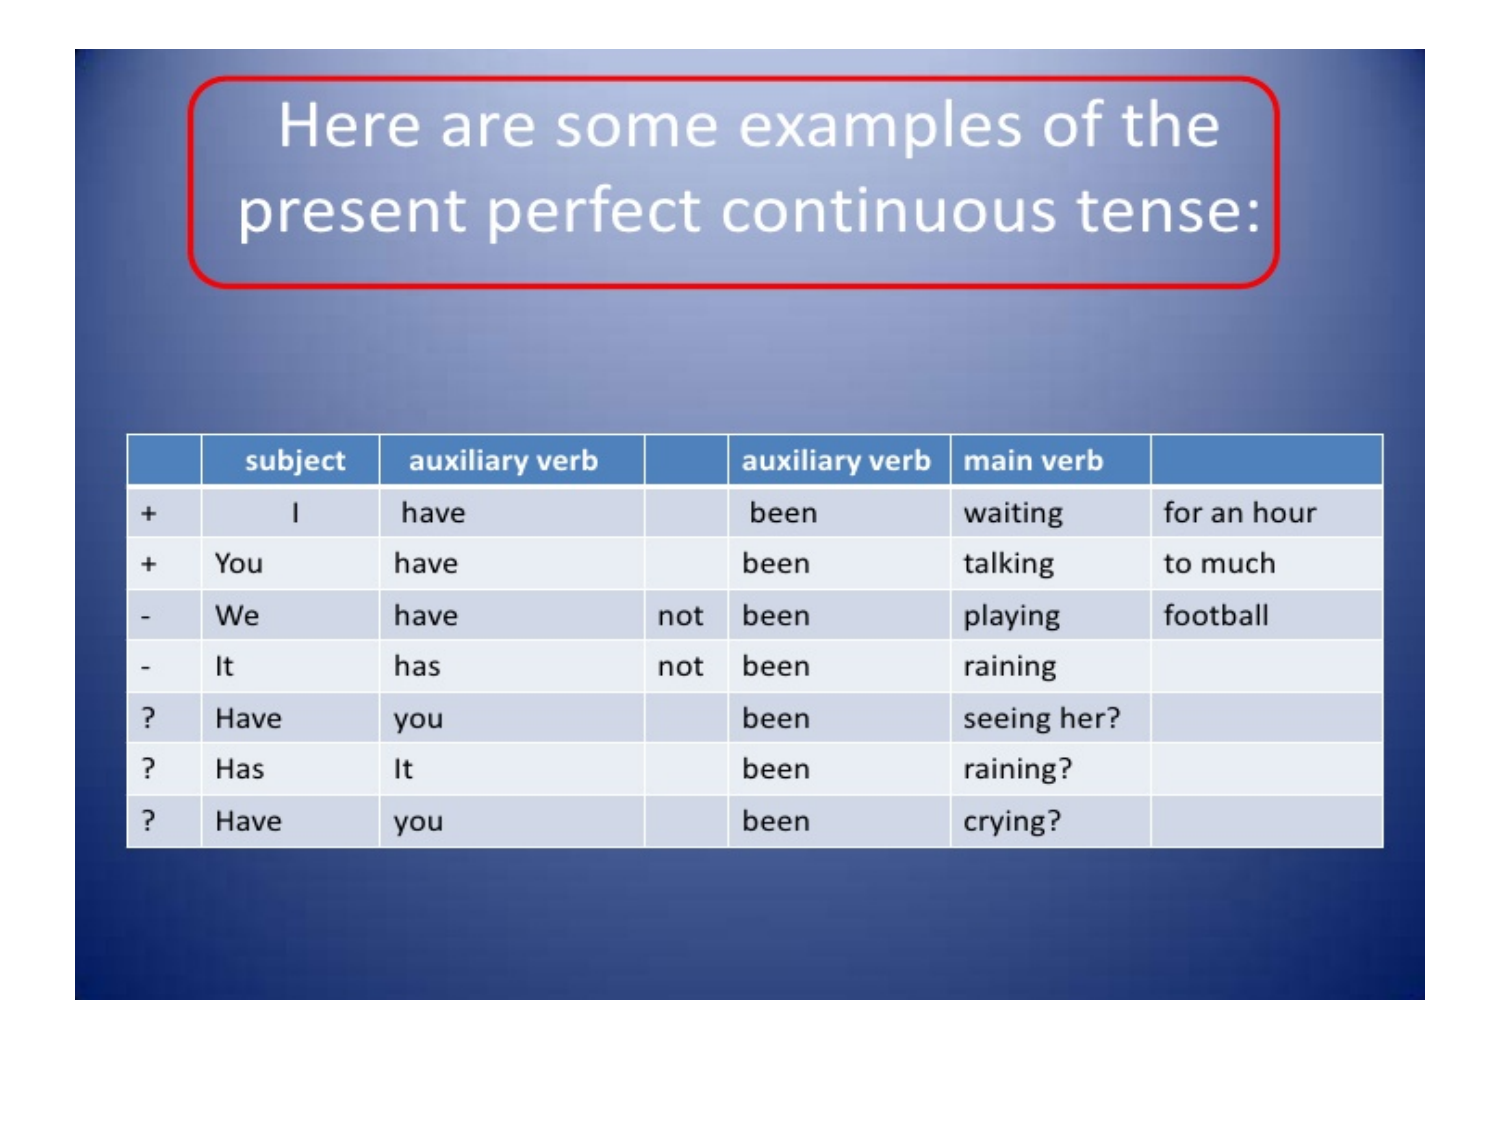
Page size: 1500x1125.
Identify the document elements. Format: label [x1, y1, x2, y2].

picture [74, 49, 1426, 1001]
